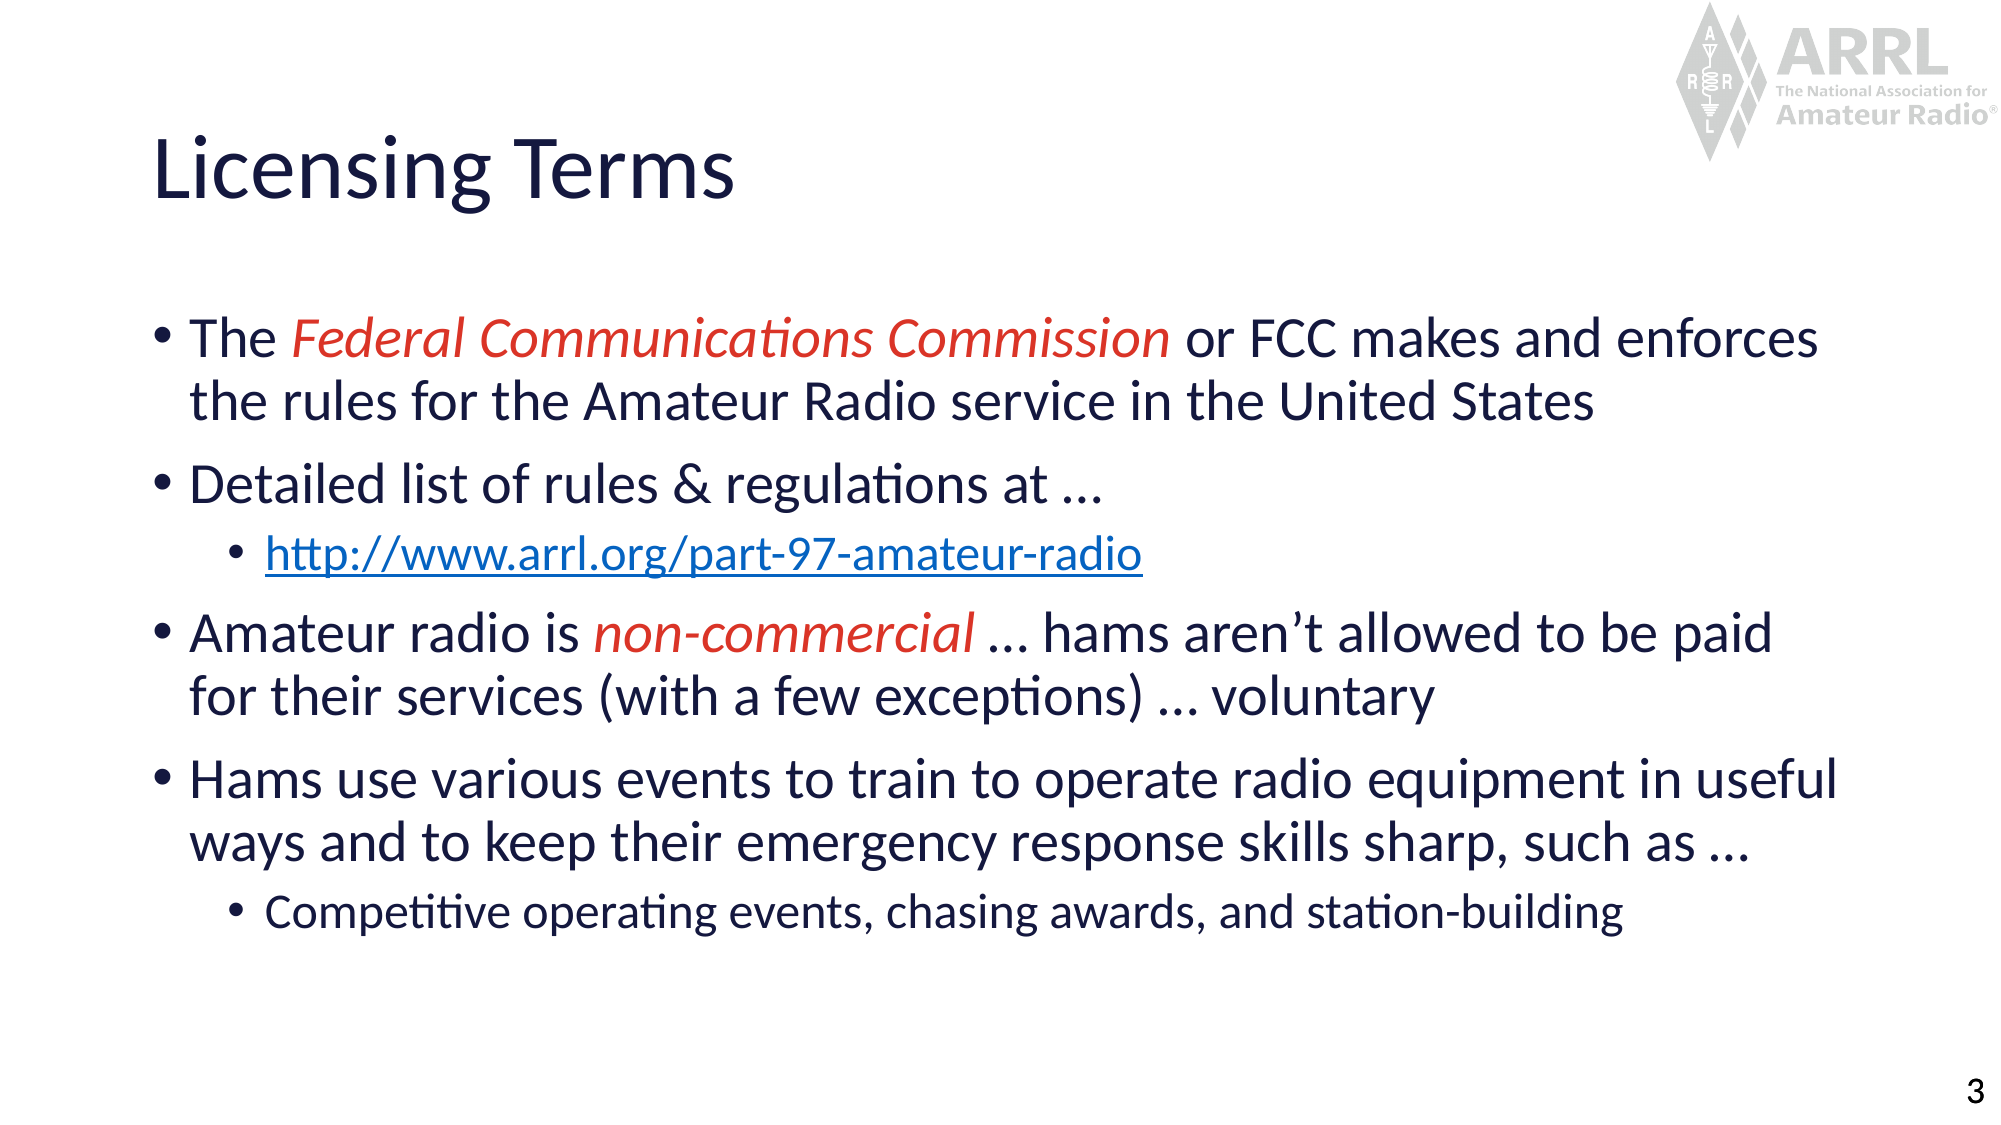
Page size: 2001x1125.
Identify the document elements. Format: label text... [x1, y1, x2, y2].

picture [1674, 0, 2000, 164]
title Licensing Terms [137, 59, 1863, 278]
list The Federal Communications Commission or FCC makes and enforces the rules for the Amateur Radio service in the United States Detailed list of rules & regulations at … http://www.arrl.org/part-97-amateur-radio Amateur radio is non-commercial … hams aren’t allowed to be paid for their services (with a few exceptions) … voluntary Hams use various events to train to operate radio equipment in useful ways and to keep their emergency response skills sharp, such as … Competitive operating events, chasing awards, and station-building [137, 299, 1863, 1014]
